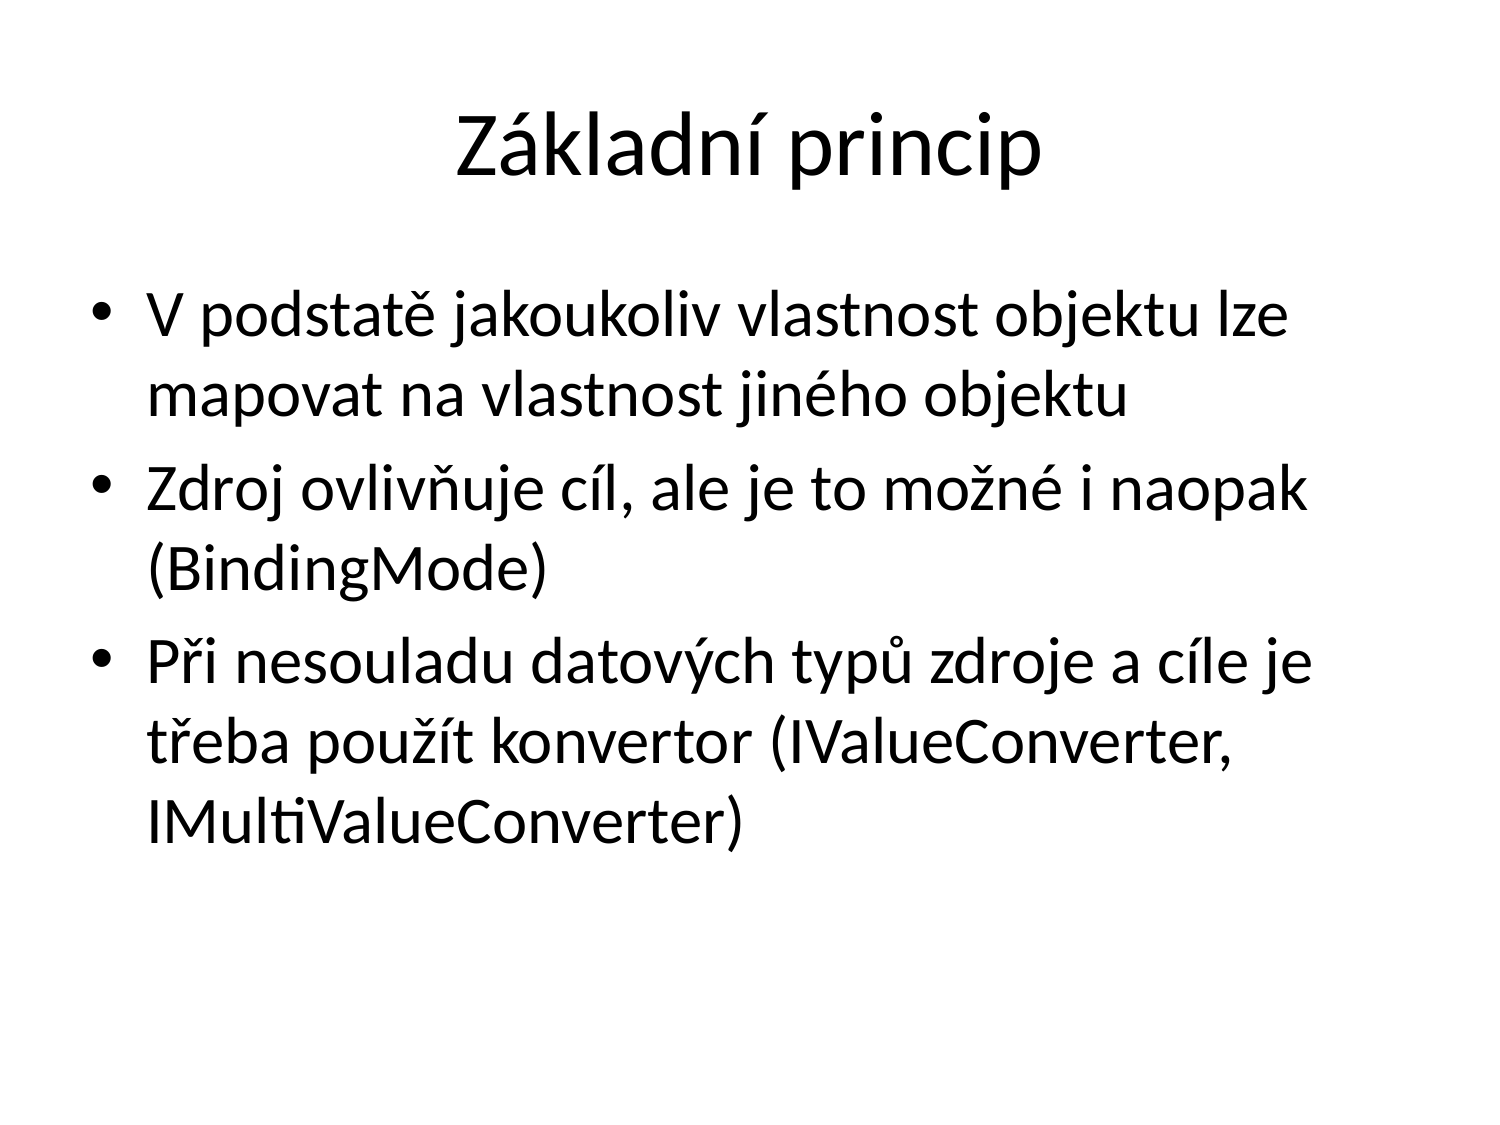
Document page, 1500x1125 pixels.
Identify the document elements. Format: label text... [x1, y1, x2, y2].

title Základní princip [75, 45, 1425, 233]
list V podstatě jakoukoliv vlastnost objektu lze mapovat na vlastnost jiného objektu Zdroj ovlivňuje cíl, ale je to možné i naopak (BindingMode) Při nesouladu datových typů zdroje a cíle je třeba použít konvertor (IValueConverter, IMultiValueConverter) [75, 262, 1425, 1005]
